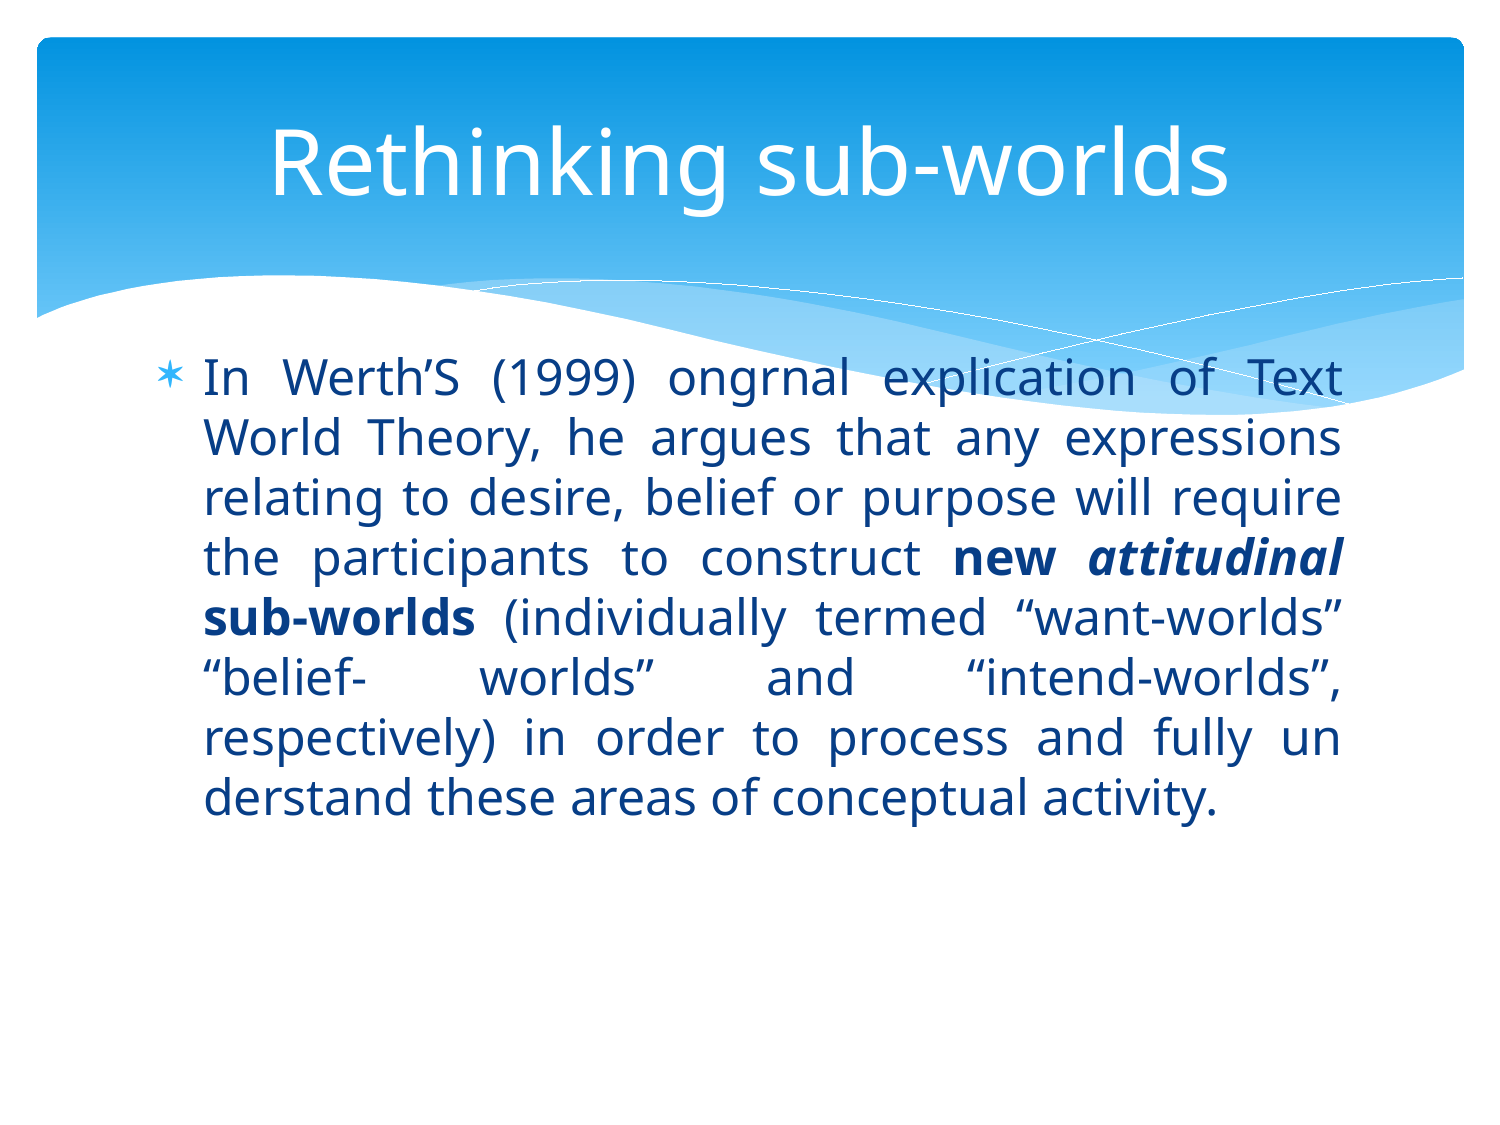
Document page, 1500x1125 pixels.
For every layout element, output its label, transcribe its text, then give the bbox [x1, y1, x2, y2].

list In Werth’S (1999) ongrnal explication of Text World Theory, he argues that any expressions relating to desire, belief or purpose will require the participants to construct new attitudinal sub-worlds (individually termed “want-worlds” “belief- worlds” and “intend-worlds”, respectively) in order to process and fully un­derstand these areas of conceptual activity. [143, 338, 1359, 1005]
title Rethinking sub-worlds [75, 55, 1425, 261]
